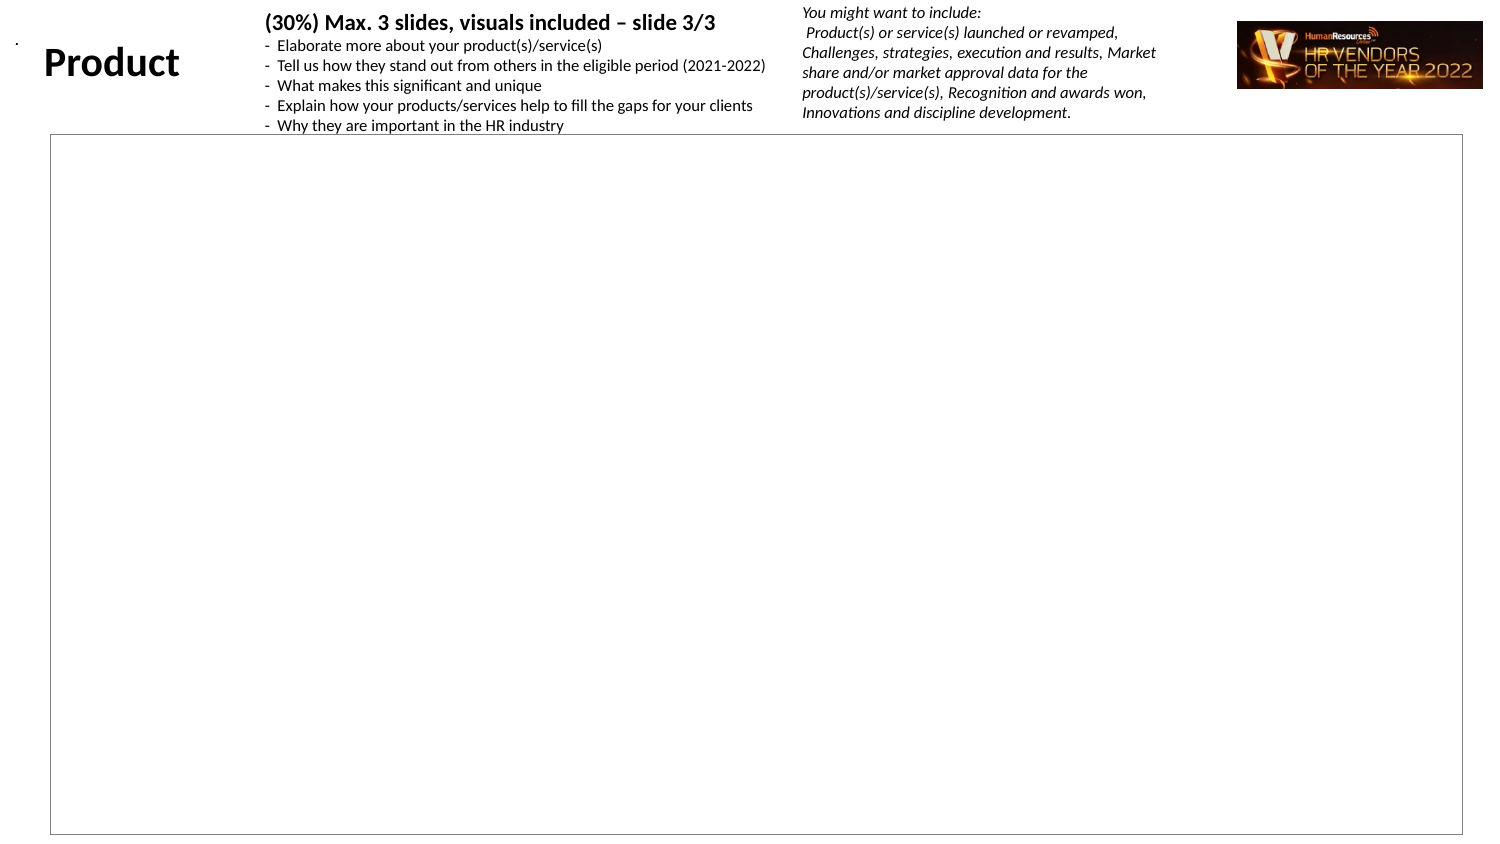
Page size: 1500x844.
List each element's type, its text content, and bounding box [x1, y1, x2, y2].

text_box You might want to include: Product(s) or service(s) launched or revamped, Challenges, strategies, execution and results, Market share and/or market approval data for the product(s)/service(s), Recognition and awards won, Innovations and discipline development. [787, 0, 1200, 130]
text_box (30%) Max. 3 slides, visuals included – slide 3/3 - Elaborate more about your product(s)/service(s) - Tell us how they stand out from others in the eligible period (2021-2022) - What makes this significant and unique - Explain how your products/services help to fill the gaps for your clients - Why they are important in the HR industry [249, 0, 1050, 142]
picture [1237, 21, 1483, 89]
text_box . [0, 18, 36, 57]
text_box Product [29, 15, 249, 103]
table_header [51, 135, 1462, 834]
